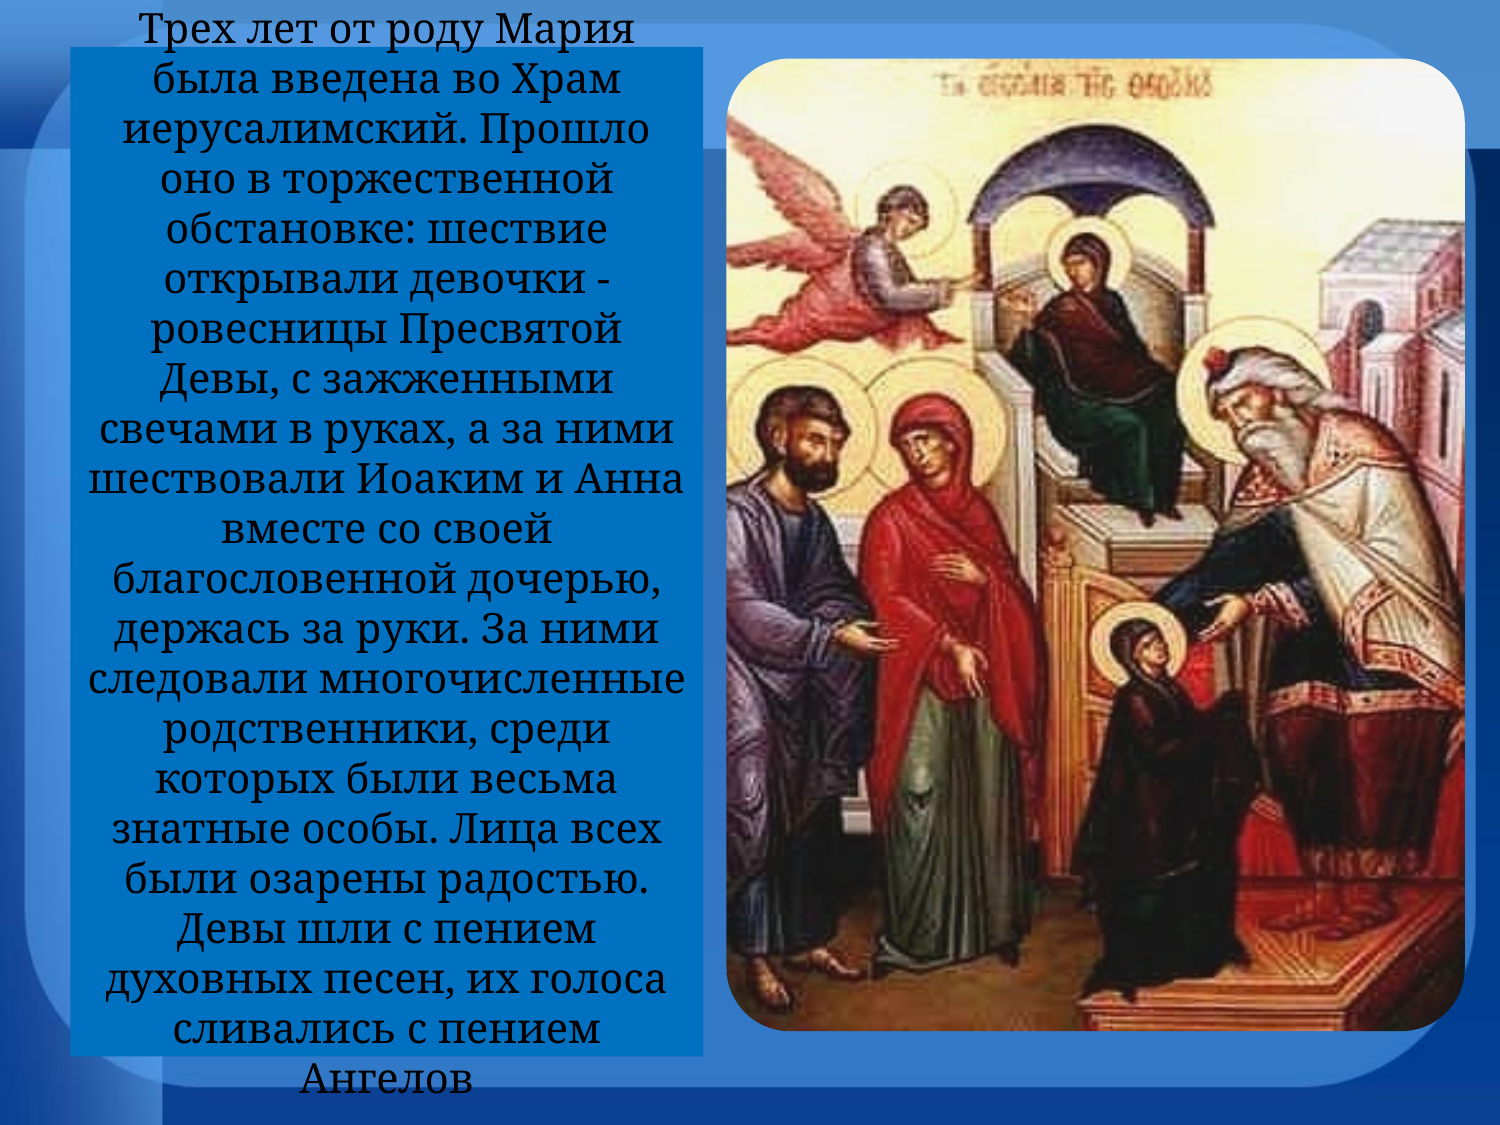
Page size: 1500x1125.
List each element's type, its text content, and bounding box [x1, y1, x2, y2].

picture [0, 0, 1500, 1125]
title Трех лет от роду Мария была введена во Храм иерусалимский. Прошло оно в торжественной обстановке: шествие открывали девочки - ровесницы Пресвятой Девы, с зажженными свечами в руках, а за ними шествовали Иоаким и Анна вместе со своей благословенной дочерью, держась за руки. За ними следовали многочисленные родственники, среди которых были весьма знатные особы. Лица всех были озарены радостью. Девы шли с пением духовных песен, их голоса сливались с пением Ангелов [70, 46, 704, 1057]
